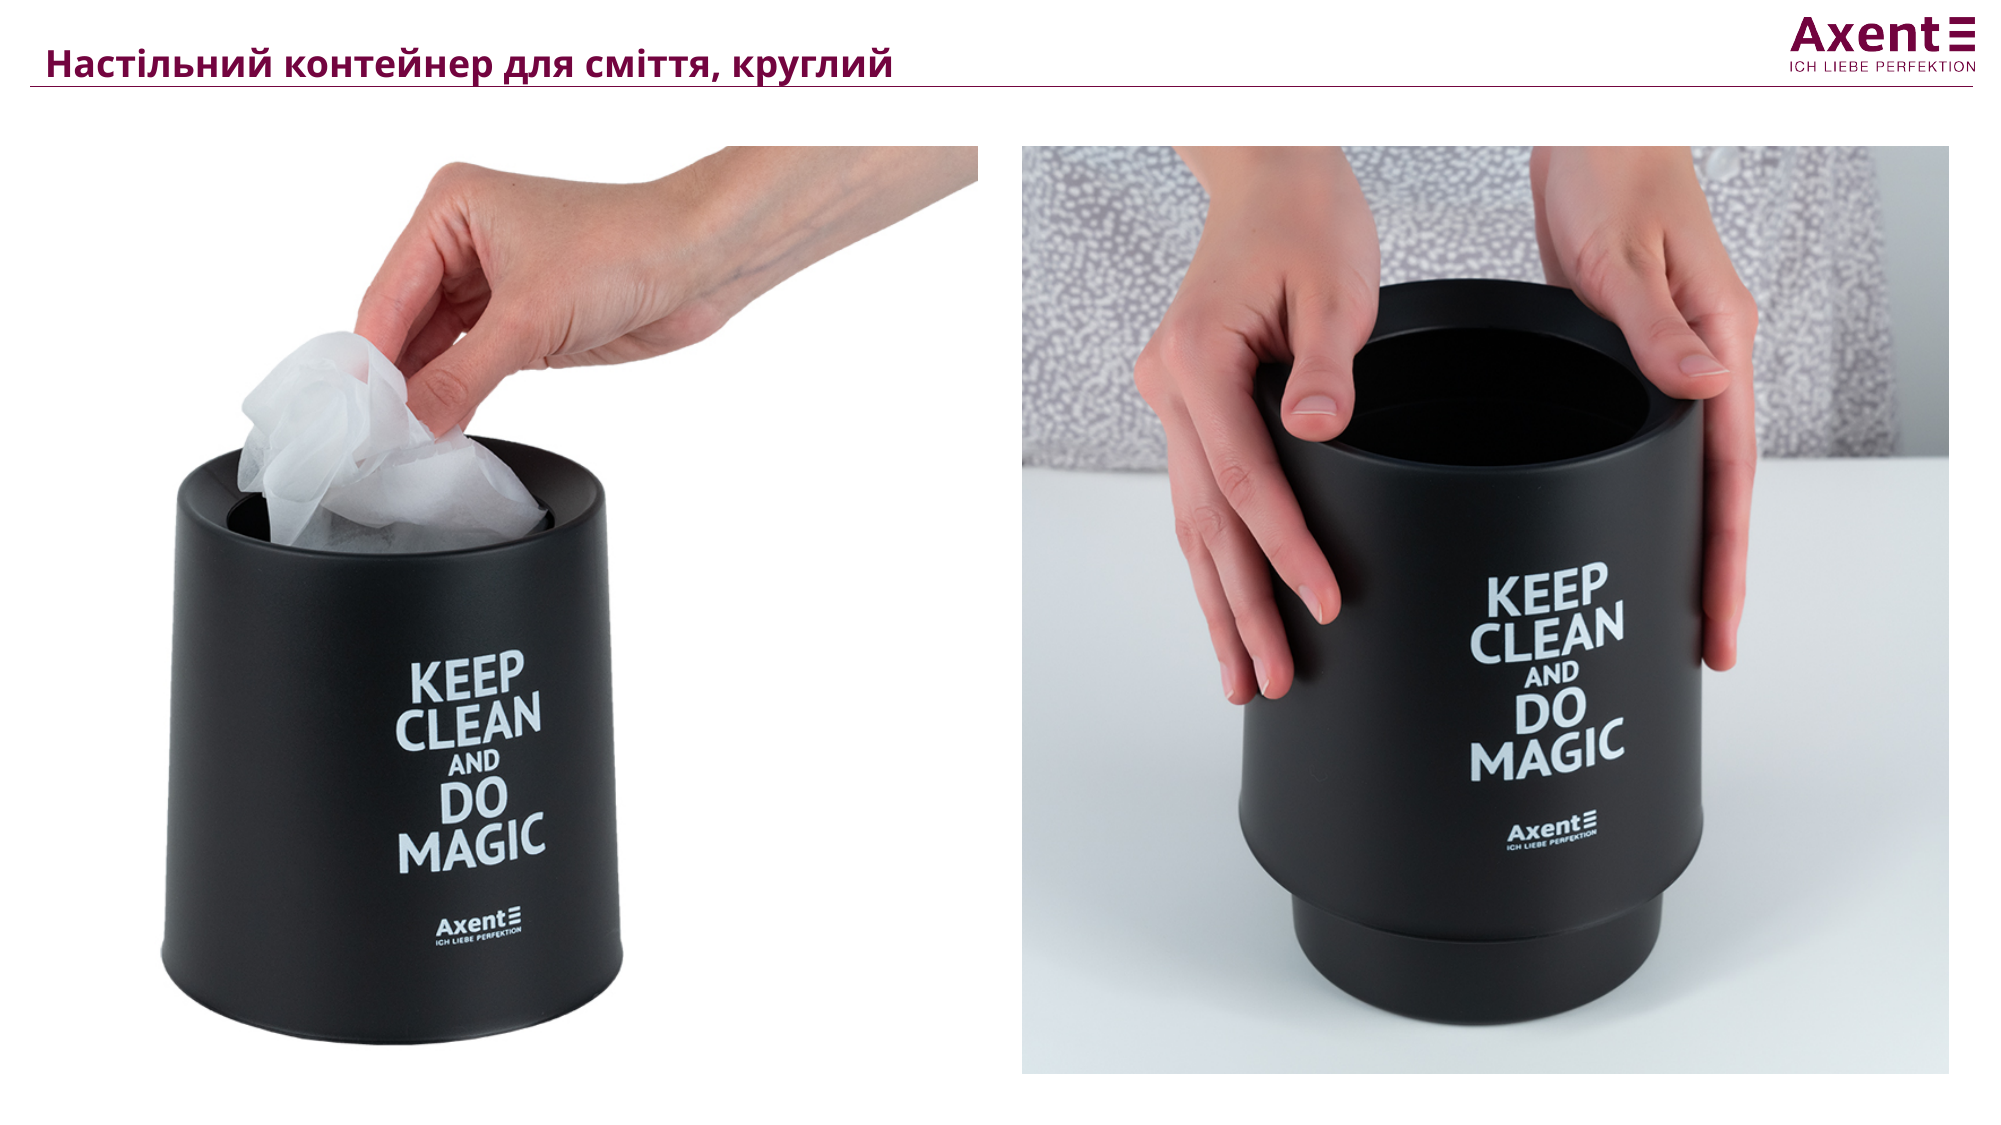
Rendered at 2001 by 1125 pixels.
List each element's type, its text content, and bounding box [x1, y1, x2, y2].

text_box Настільний контейнер для сміття, круглий [30, 87, 1552, 93]
picture [1022, 146, 1949, 1074]
picture [1790, 17, 1975, 73]
text_box Настільний контейнер для сміття, круглий [30, 10, 1552, 86]
picture [73, 146, 978, 1051]
